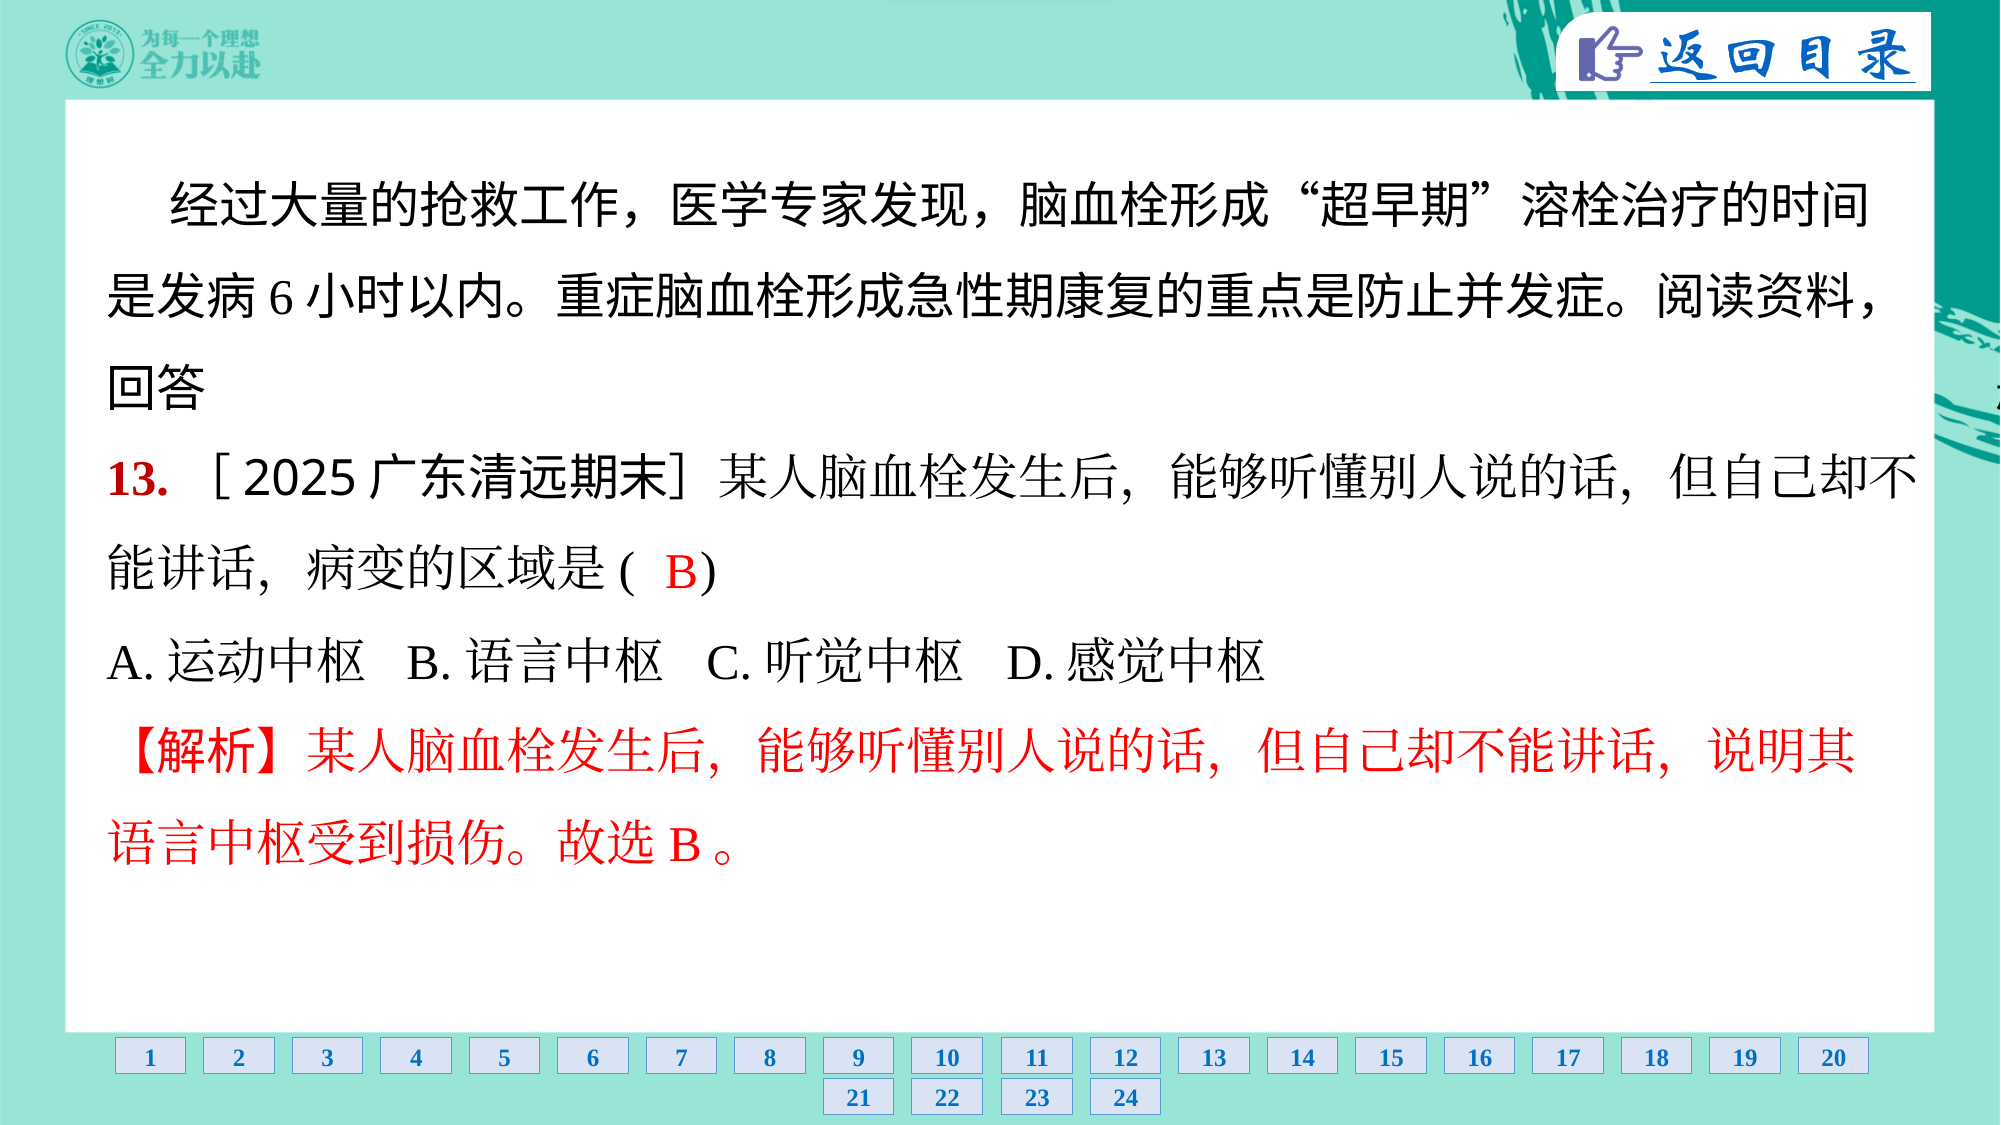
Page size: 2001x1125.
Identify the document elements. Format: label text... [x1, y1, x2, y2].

picture [0, 0, 2000, 1125]
text_box 13.［2025广东清远期末］某人脑血栓发生后，能够听懂别人说的话，但自己却不 能讲话，病变的区域是( ) [106, 413, 1895, 597]
text_box A.运动中枢 B.语言中枢 C.听觉中枢 D.感觉中枢 [106, 602, 1895, 687]
text_box 【解析】某人脑血栓发生后，能够听懂别人说的话，但自己却不能讲话，说明其 语言中枢受到损伤。故选B。 [106, 687, 1895, 872]
text_box B [646, 506, 717, 599]
